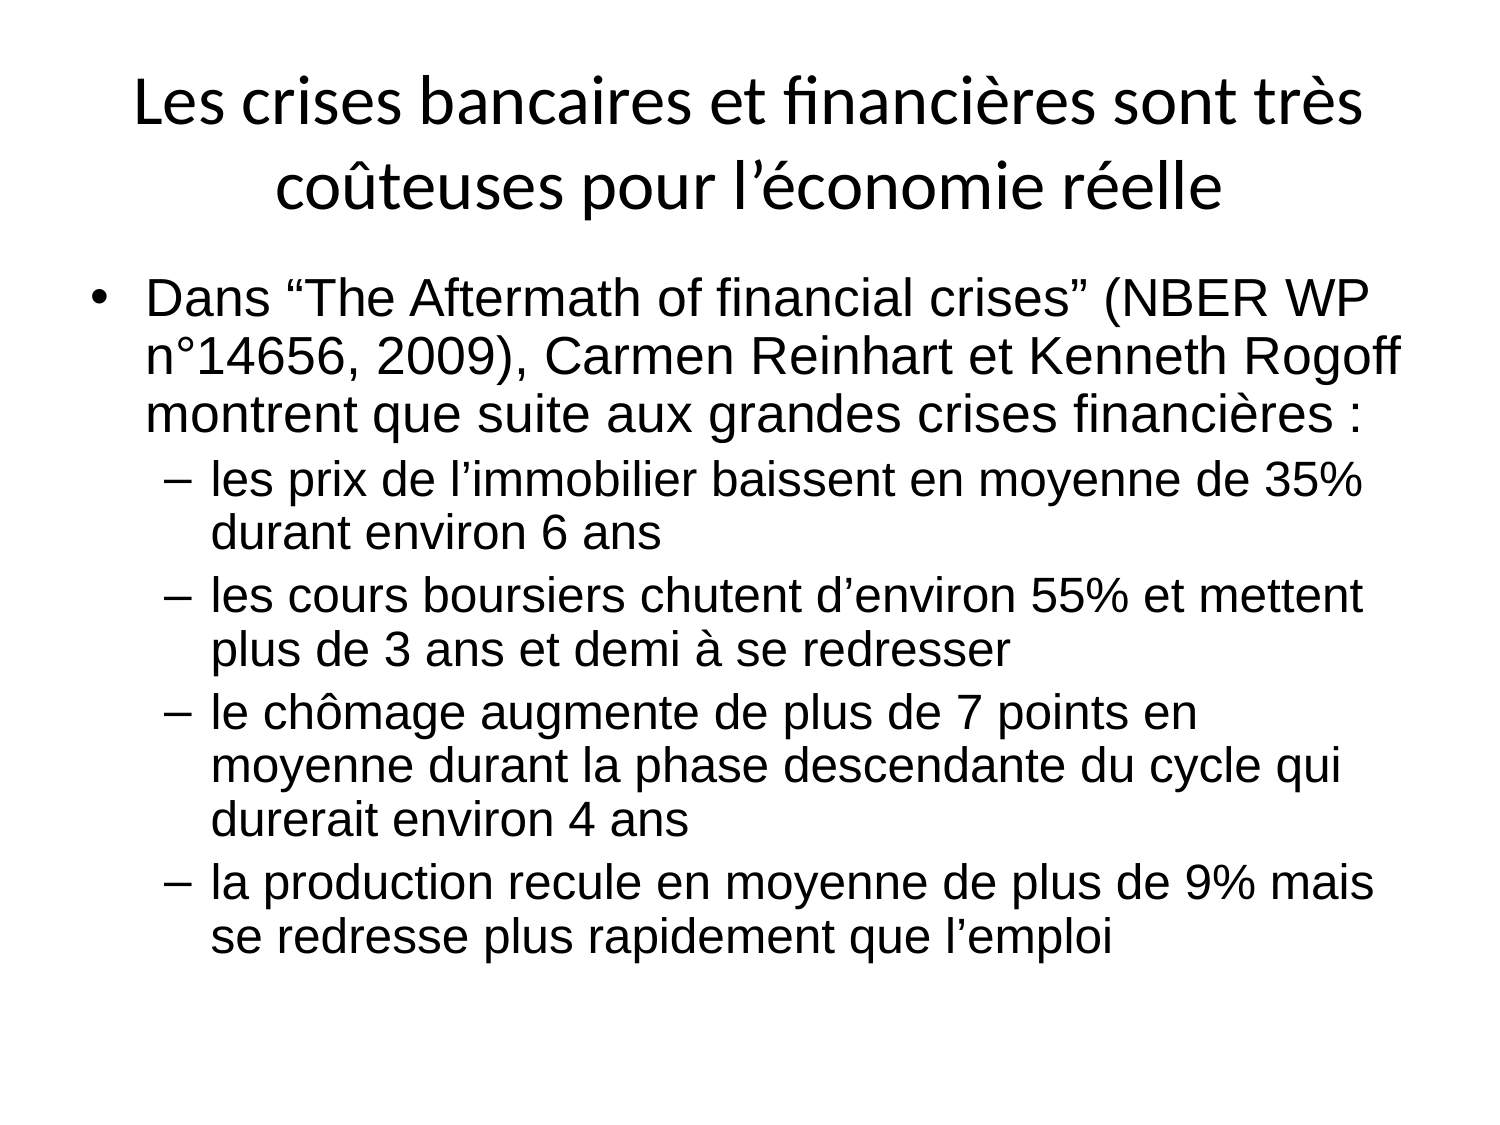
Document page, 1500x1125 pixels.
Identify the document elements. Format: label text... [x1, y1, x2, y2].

title Les crises bancaires et financières sont très coûteuses pour l’économie réelle [75, 45, 1425, 233]
list Dans “The Aftermath of financial crises” (NBER WP n°14656, 2009), Carmen Reinhart et Kenneth Rogoff montrent que suite aux grandes crises financières : les prix de l’immobilier baissent en moyenne de 35% durant environ 6 ans les cours boursiers chutent d’environ 55% et mettent plus de 3 ans et demi à se redresser le chômage augmente de plus de 7 points en moyenne durant la phase descendante du cycle qui durerait environ 4 ans la production recule en moyenne de plus de 9% mais se redresse plus rapidement que l’emploi [75, 262, 1425, 1080]
